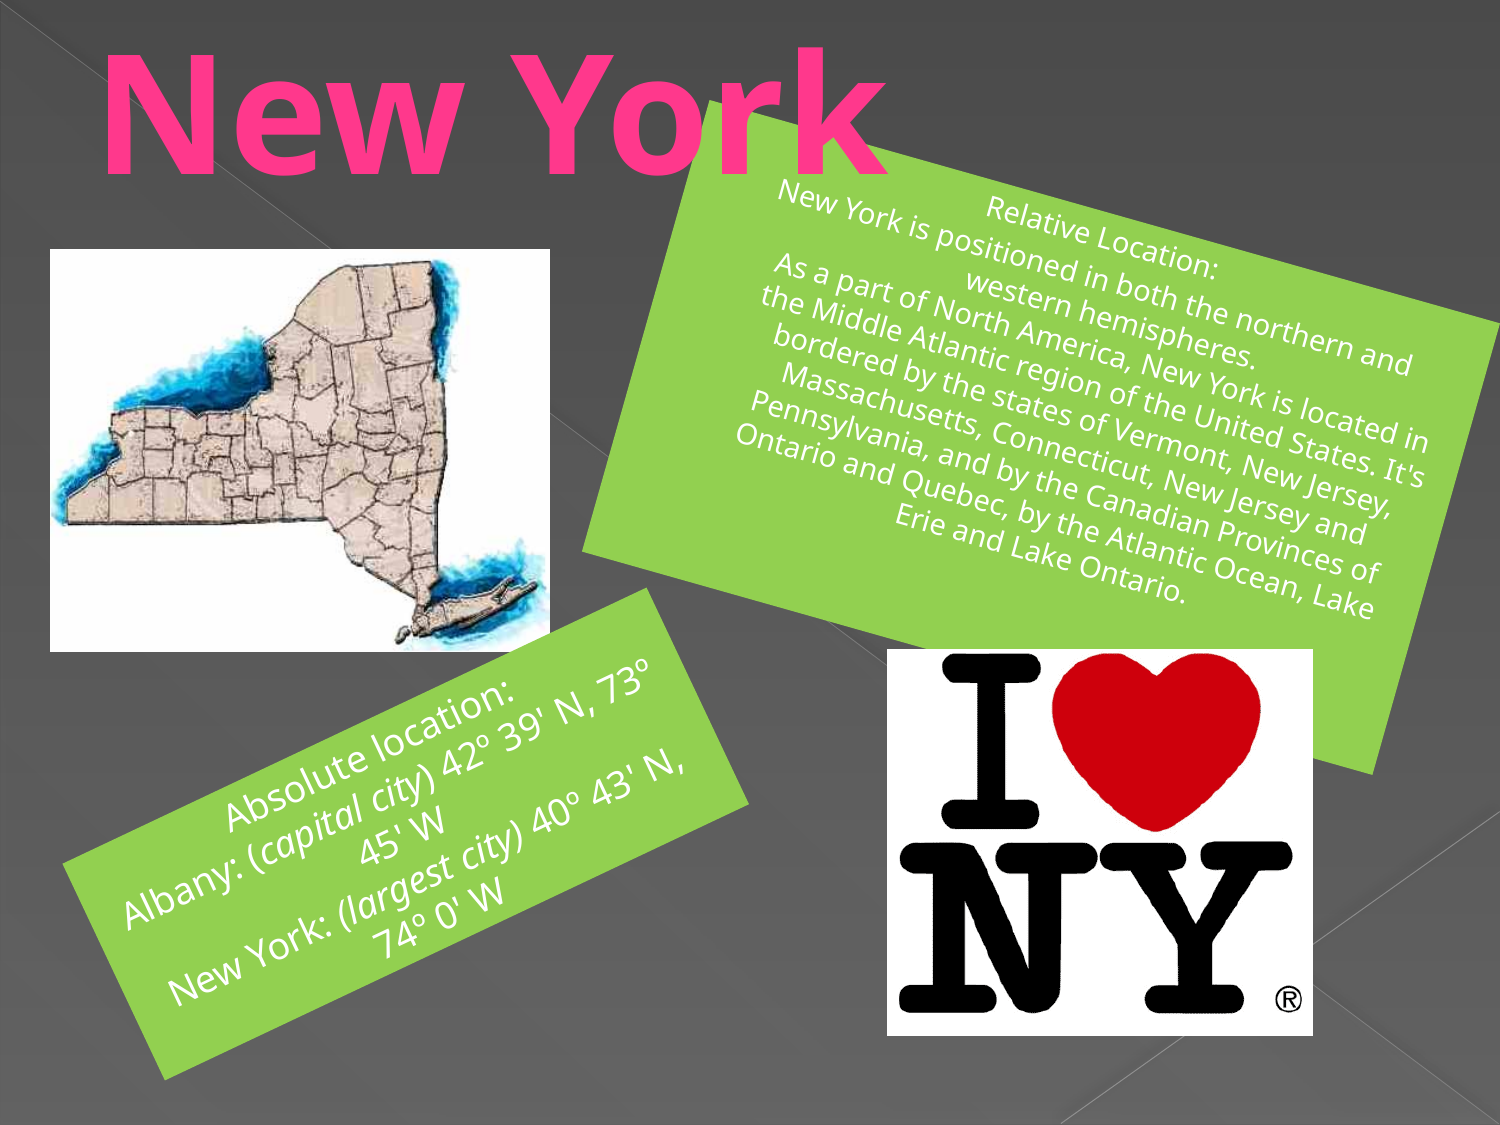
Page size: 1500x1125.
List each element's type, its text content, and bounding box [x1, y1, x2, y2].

text_box New York [78, 0, 904, 215]
picture [49, 249, 551, 652]
picture [887, 649, 1313, 1036]
list Relative Location: New York is positioned in both the northern and western hemispheres. As a part of North America, New York is located in the Middle Atlantic region of the United States. It's bordered by the states of Vermont, New Jersey, Massachusetts, Connecticut, New Jersey and Pennsylvania, and by the Canadian Provinces of Ontario and Quebec, by the Atlantic Ocean, Lake Erie and Lake Ontario. [581, 154, 1500, 775]
text_box Absolute location: Albany: (capital city) 42º 39' N, 73º 45' W New York: (largest city) 40º 43' N, 74º 0' W [62, 587, 749, 1081]
